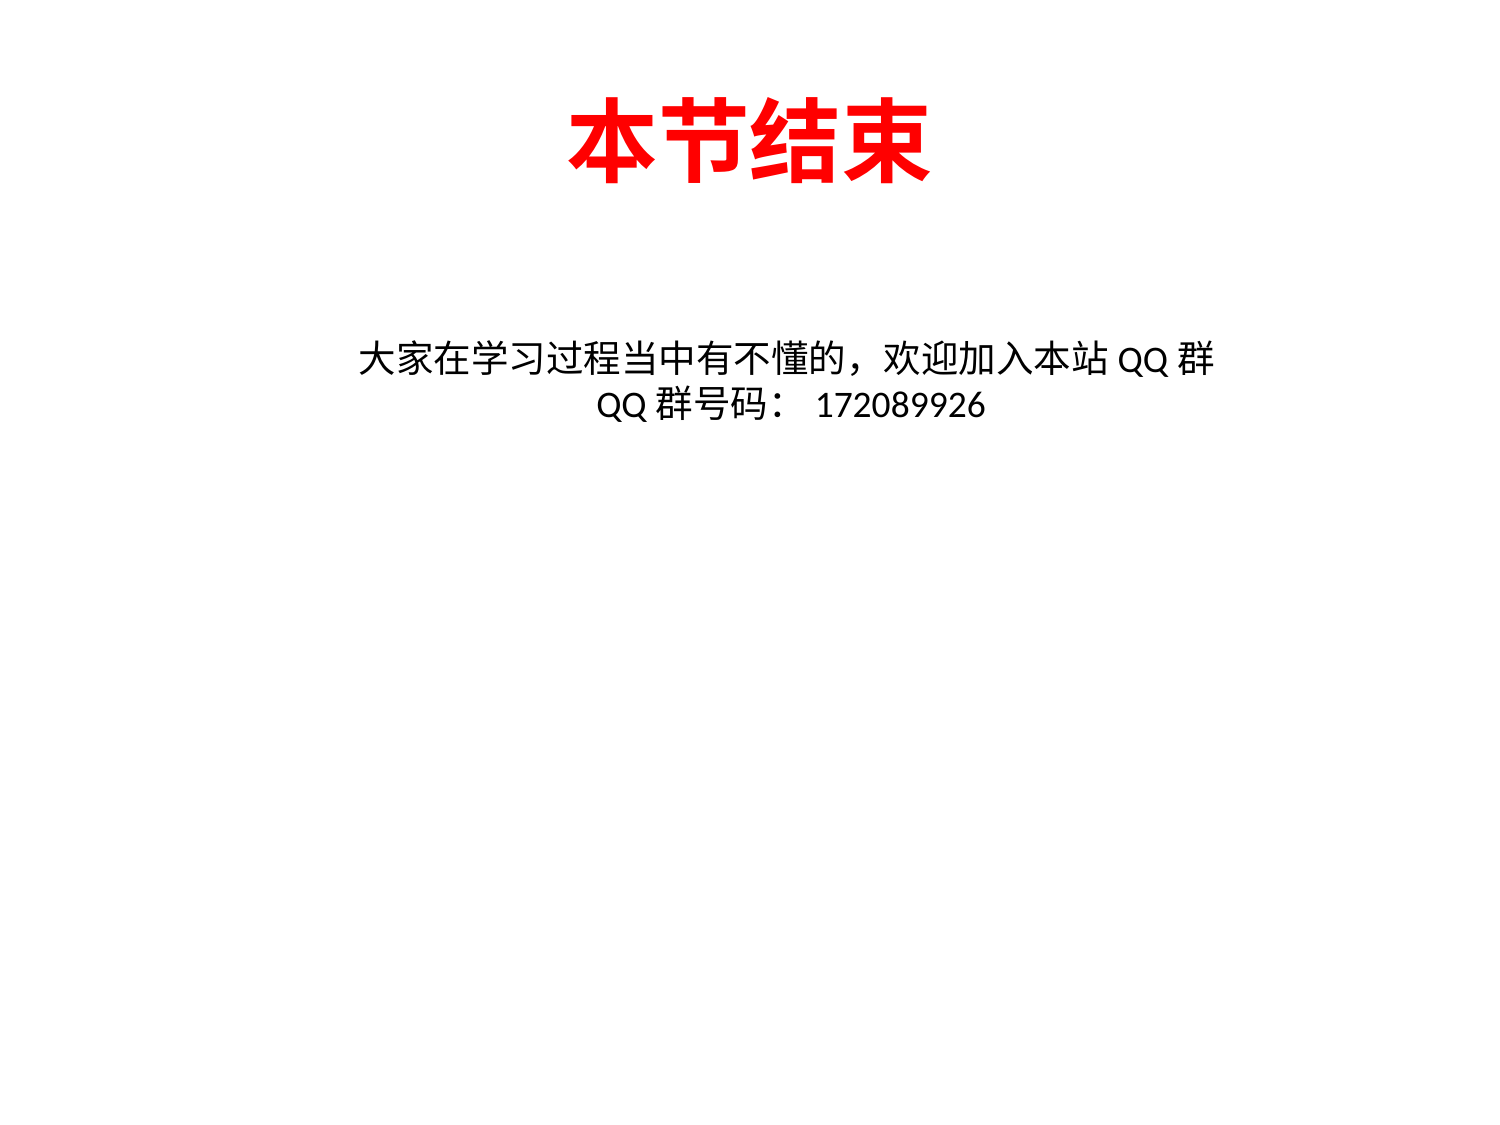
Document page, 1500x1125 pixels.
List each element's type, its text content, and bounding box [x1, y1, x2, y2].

title 本节结束 [75, 45, 1425, 233]
text_box 大家在学习过程当中有不懂的，欢迎加入本站QQ群 QQ群号码：172089926 [140, 328, 1442, 433]
